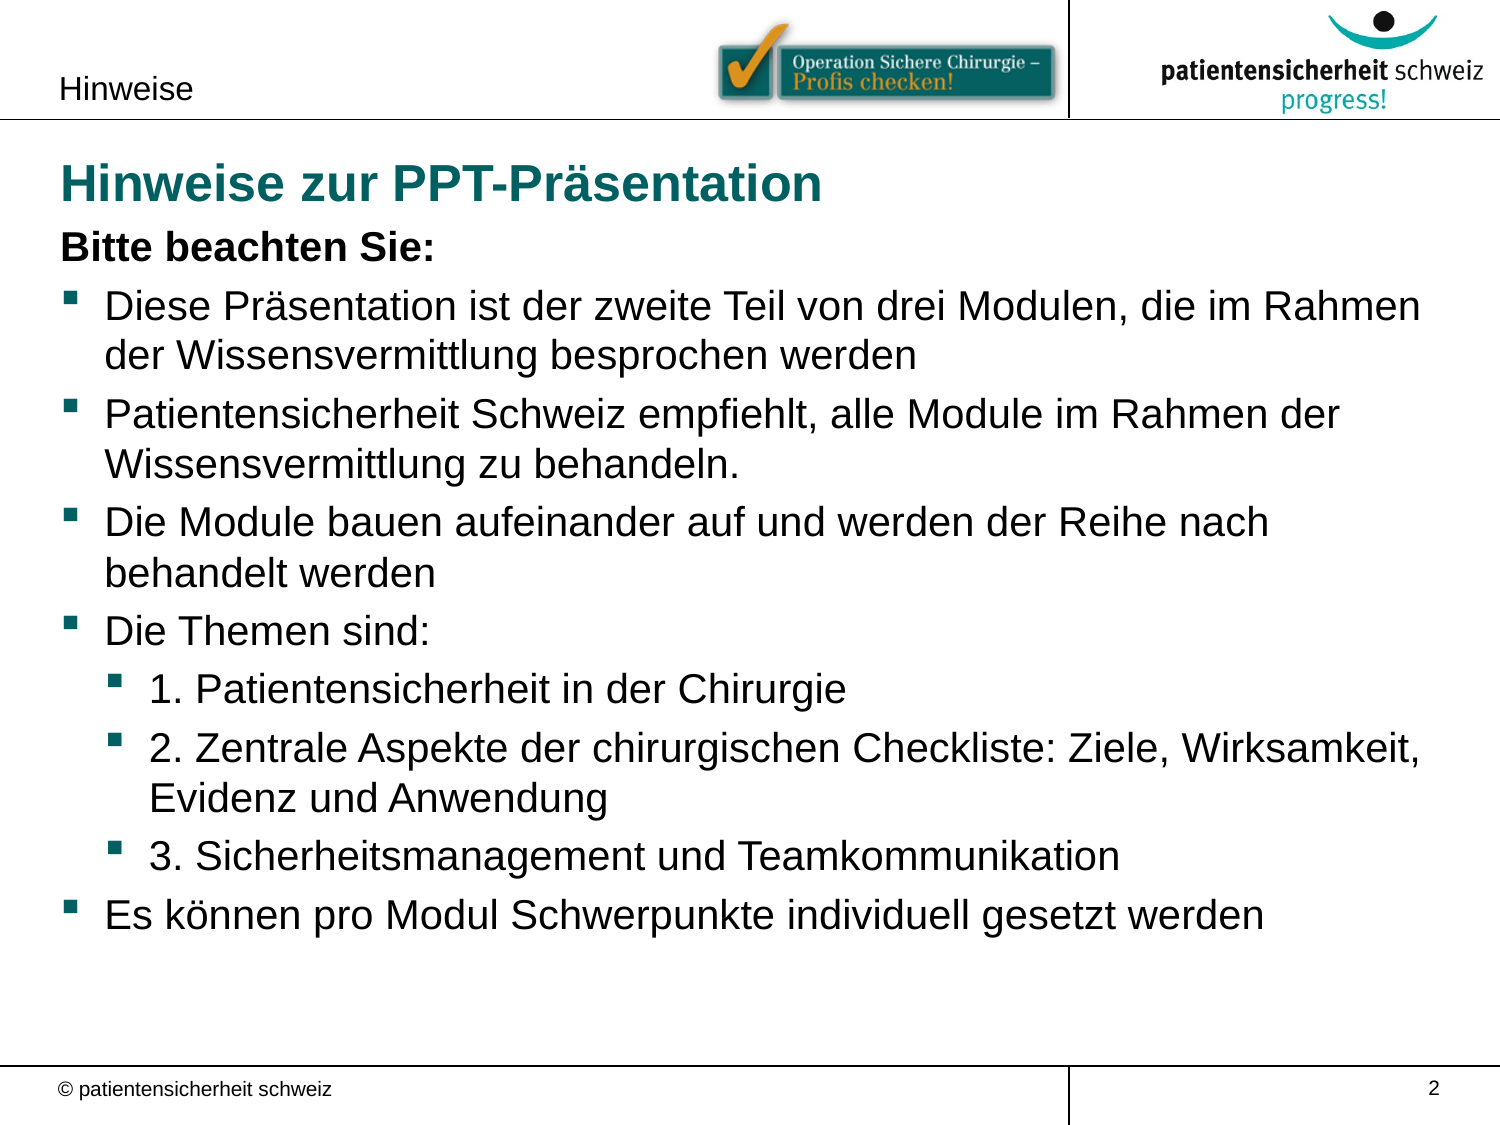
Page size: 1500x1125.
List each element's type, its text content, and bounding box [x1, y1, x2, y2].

picture [1162, 11, 1483, 114]
list Hinweise [0, 0, 1069, 119]
list Hinweise zur PPT-Präsentation Bitte beachten Sie: Diese Präsentation ist der zweite Teil von drei Modulen, die im Rahmen der Wissensvermittlung besprochen werden Patientensicherheit Schweiz empfiehlt, alle Module im Rahmen der Wissensvermittlung zu behandeln. Die Module bauen aufeinander auf und werden der Reihe nach behandelt werden Die Themen sind: 1. Patientensicherheit in der Chirurgie 2. Zentrale Aspekte der chirurgischen Checkliste: Ziele, Wirksamkeit, Evidenz und Anwendung 3. Sicherheitsmanagement und Teamkommunikation Es können pro Modul Schwerpunkte individuell gesetzt werden [60, 149, 1442, 1041]
slide_number © patientensicherheit schweiz [57, 761, 584, 1125]
slide_number 2 [1357, 1074, 1440, 1100]
